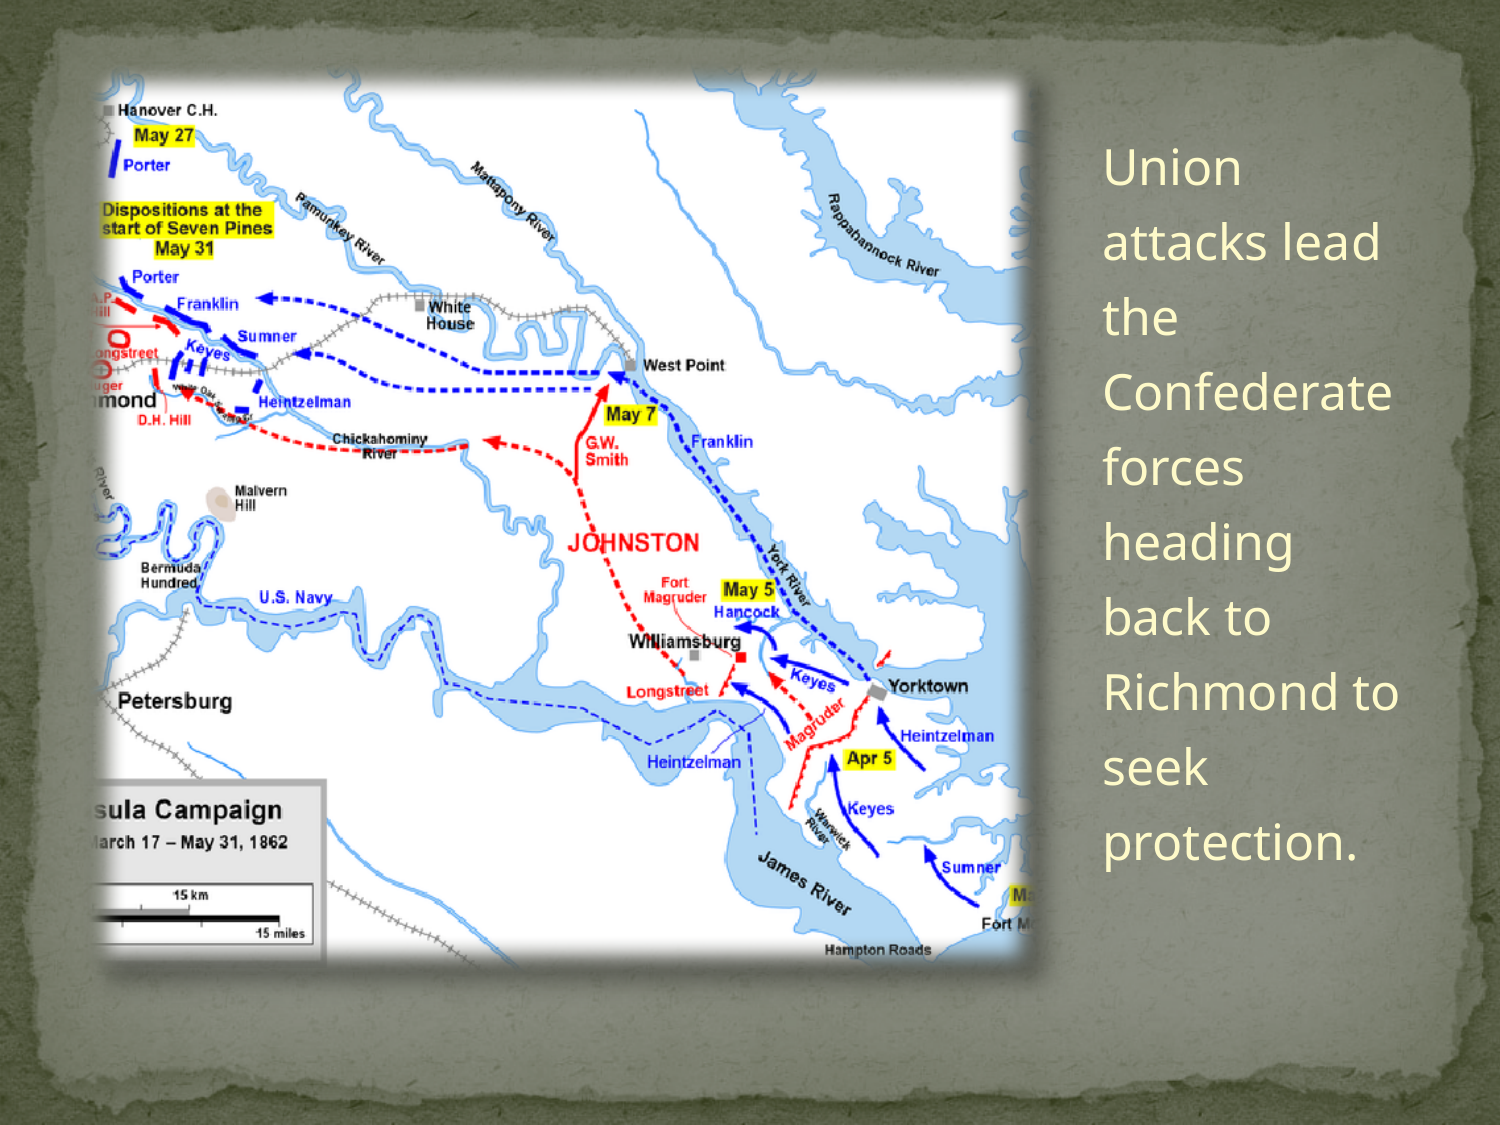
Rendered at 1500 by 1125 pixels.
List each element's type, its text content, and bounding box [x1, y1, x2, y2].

picture [88, 63, 1037, 975]
list Union attacks lead the Confederate forces heading back to Richmond to seek protection. [1087, 112, 1425, 988]
